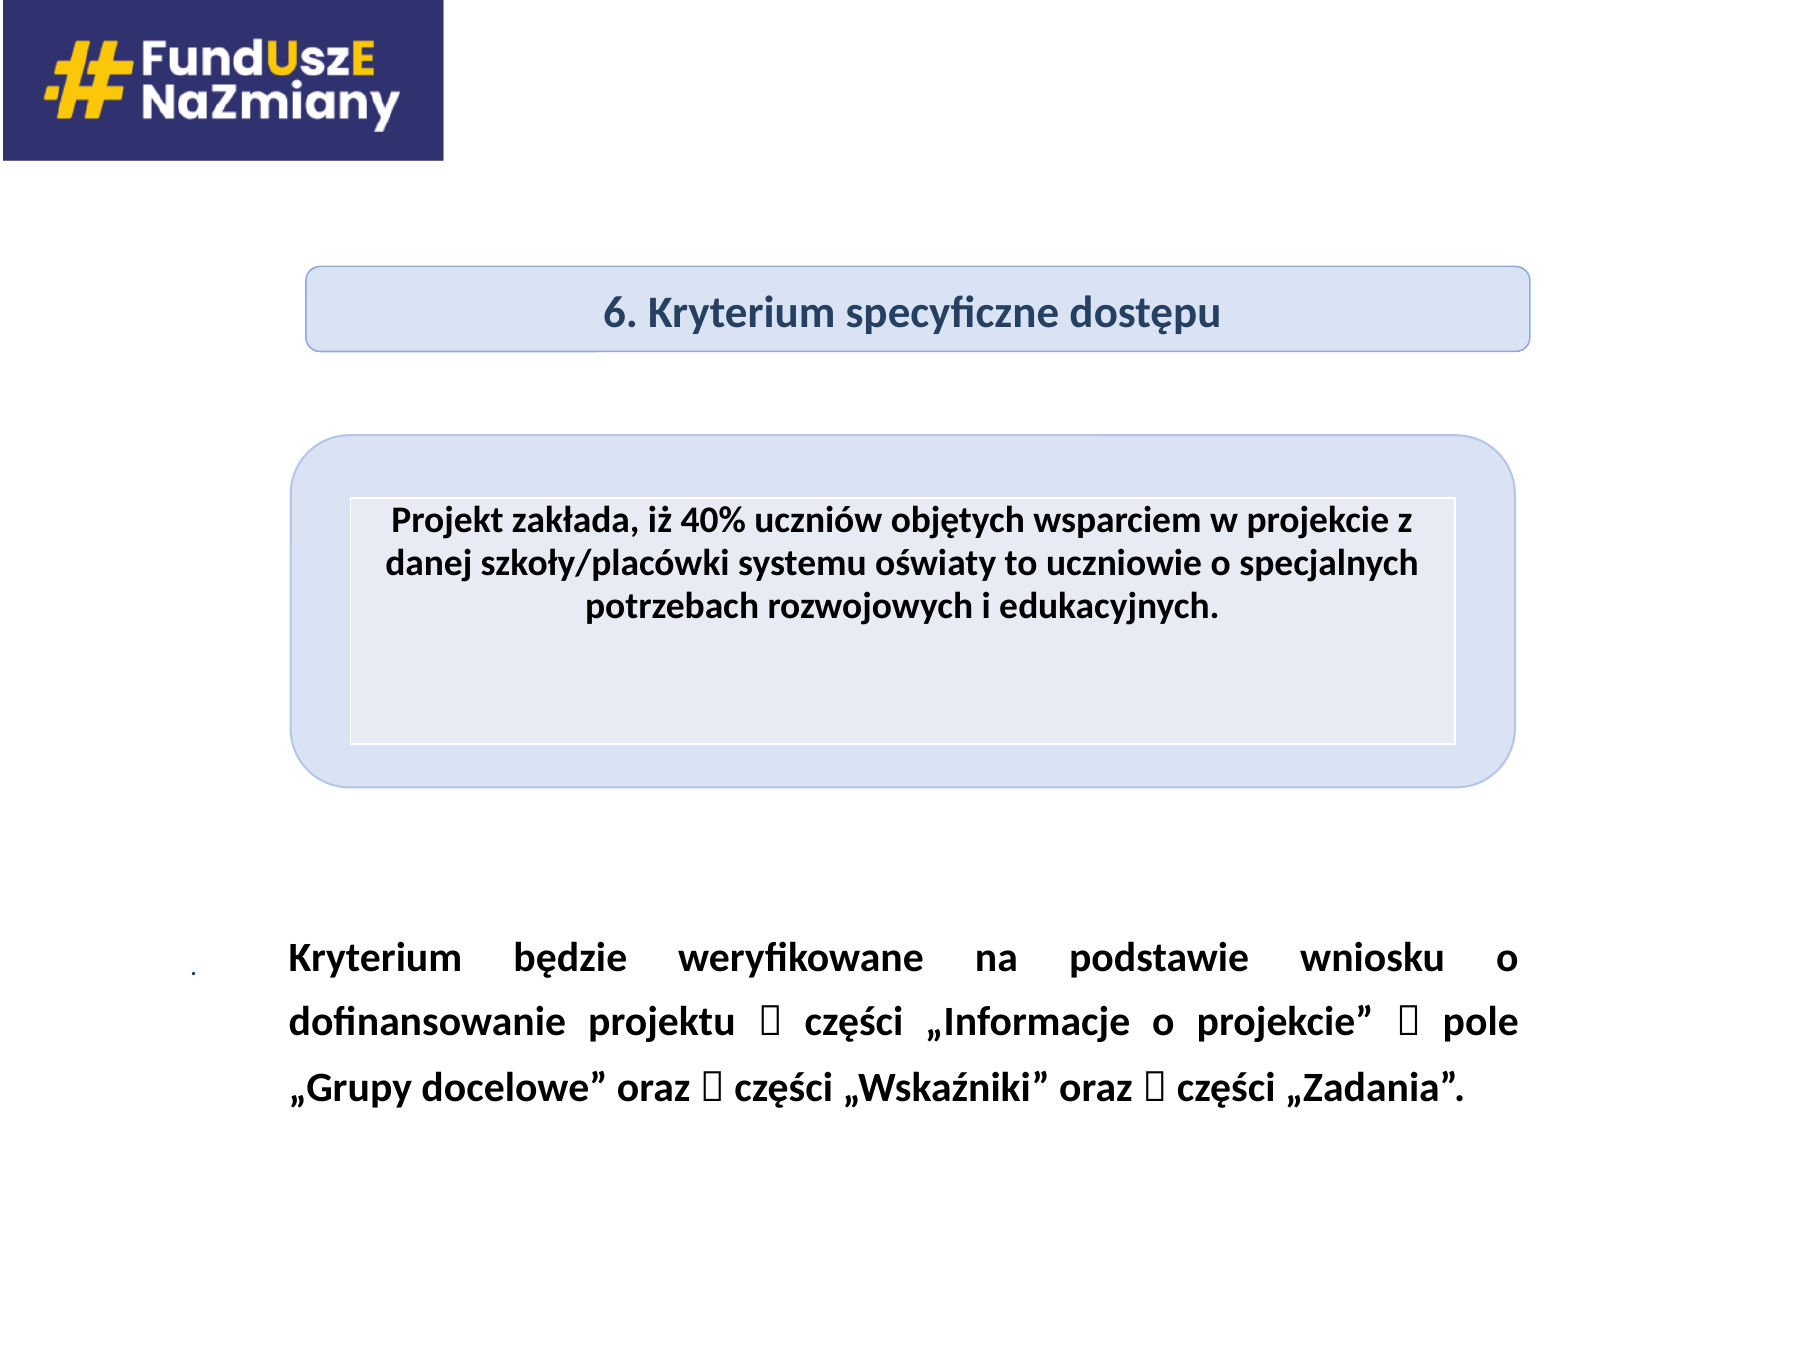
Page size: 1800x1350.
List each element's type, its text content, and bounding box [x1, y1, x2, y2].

text_box [289, 434, 1516, 789]
picture [3, 0, 446, 162]
text_box 6. Kryterium specyficzne dostępu [304, 265, 1531, 353]
table_header Projekt zakłada, iż 40% uczniów objętych wsparciem w projekcie z danej szkoły/placówki systemu oświaty to uczniowie o specjalnych potrzebach rozwojowych i edukacyjnych. [351, 499, 1454, 743]
text_box . [175, 940, 780, 1023]
table_header Kryterium będzie weryfikowane na podstawie wniosku o dofinansowanie projektu  części „Informacje o projekcie”  pole „Grupy docelowe” oraz  części „Wskaźniki” oraz  części „Zadania”. [278, 935, 1529, 1112]
